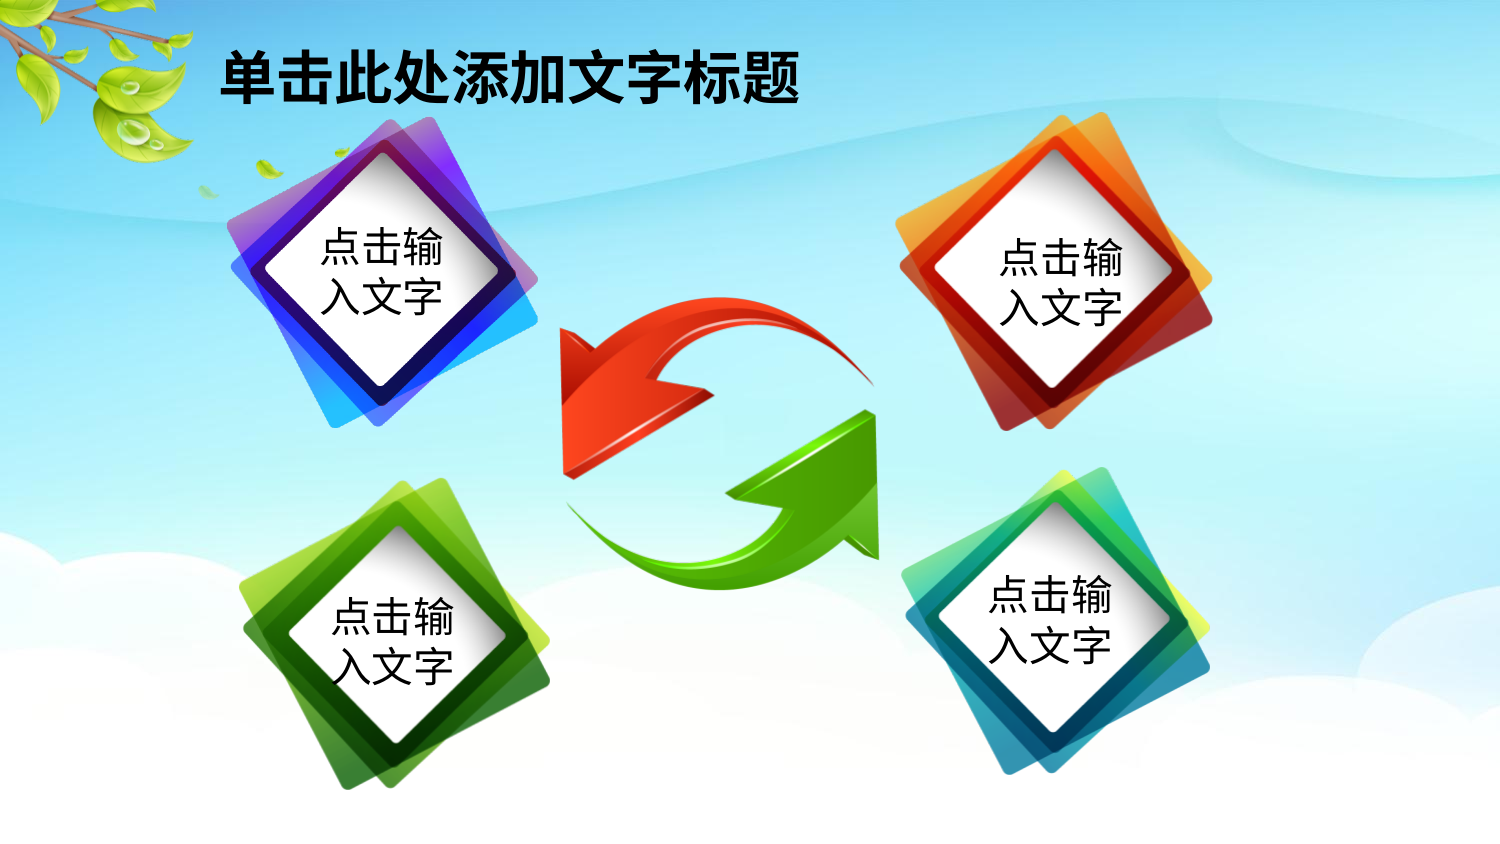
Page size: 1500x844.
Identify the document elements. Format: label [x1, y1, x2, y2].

text_box [228, 463, 577, 804]
text_box [864, 97, 1257, 441]
picture [0, 0, 1500, 844]
text_box [864, 452, 1246, 798]
text_box [206, 104, 566, 440]
